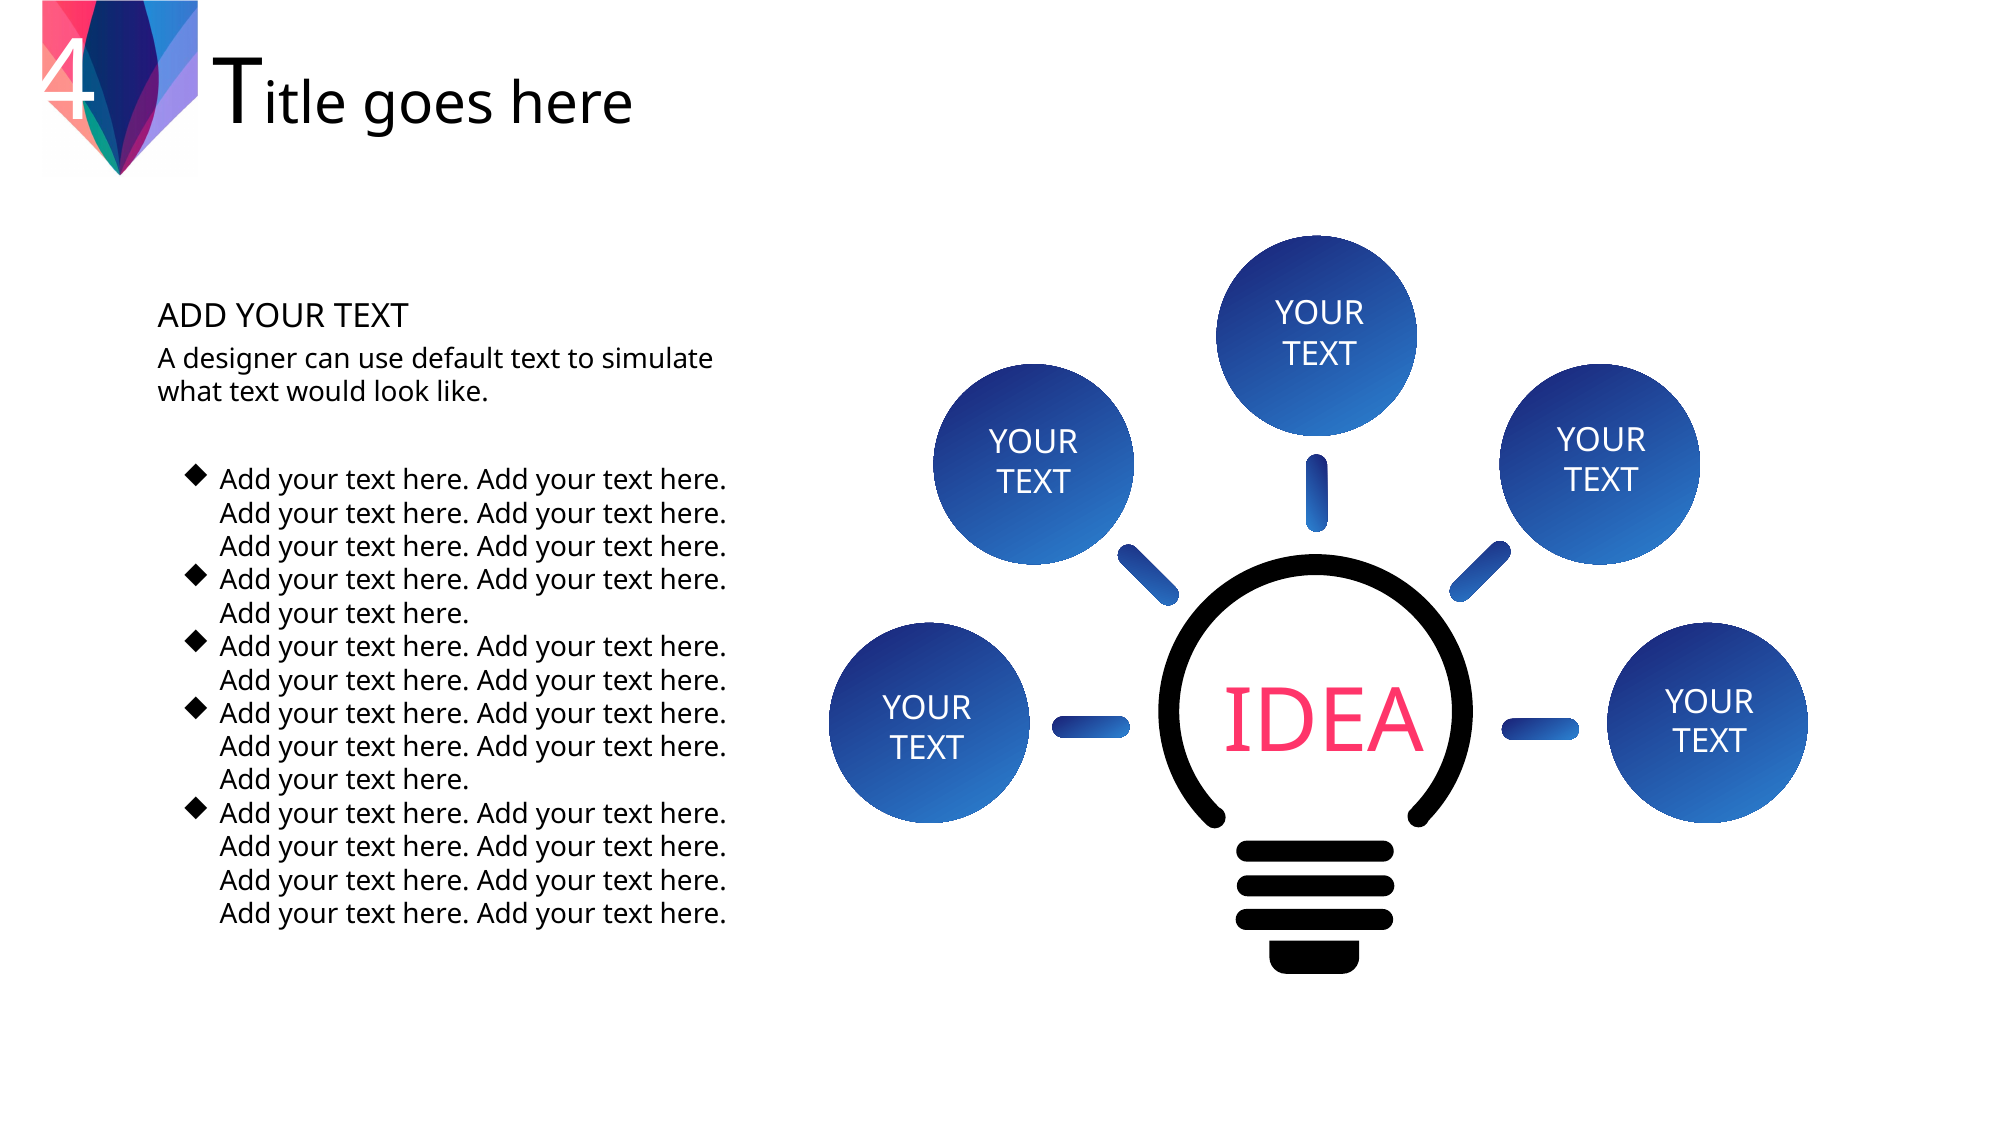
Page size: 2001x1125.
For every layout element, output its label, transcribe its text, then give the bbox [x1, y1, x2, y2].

text_box [1268, 939, 1361, 975]
text_box YOUR TEXT [1650, 672, 1770, 767]
text_box A designer can use default text to simulate what text would look like. [142, 333, 760, 415]
text_box [1215, 234, 1418, 437]
text_box Add your text here. Add your text here. Add your text here. Add your text here. Add your text here. Add your text here. Add your text here. Add your text here. Add your text here. Add your text here. Add your text here. Add your text here. Add your text here. Add your text here. Add your text here. Add your text here. Add your text here. Add your text here. Add your text here. Add your text here. Add your text here. Add your text here. Add your text here. Add your text here. Add your text here. Add your text here. [167, 454, 784, 937]
text_box IDEA [1208, 655, 1440, 777]
text_box [1498, 363, 1701, 566]
text_box YOUR TEXT [1541, 410, 1661, 506]
text_box [1448, 540, 1512, 603]
text_box [1116, 543, 1180, 607]
text_box YOUR TEXT [867, 679, 987, 774]
text_box [1500, 717, 1580, 741]
text_box ADD YOUR TEXT [142, 286, 486, 333]
text_box [1606, 621, 1809, 824]
text_box [828, 621, 1031, 824]
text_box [17, 0, 666, 177]
text_box [1051, 715, 1131, 739]
text_box YOUR TEXT [974, 412, 1094, 508]
text_box [1305, 453, 1329, 533]
text_box [1157, 553, 1474, 830]
text_box [1234, 907, 1395, 931]
text_box YOUR TEXT [1260, 284, 1380, 379]
text_box [932, 363, 1135, 566]
text_box [1235, 839, 1395, 863]
text_box [1235, 874, 1396, 898]
